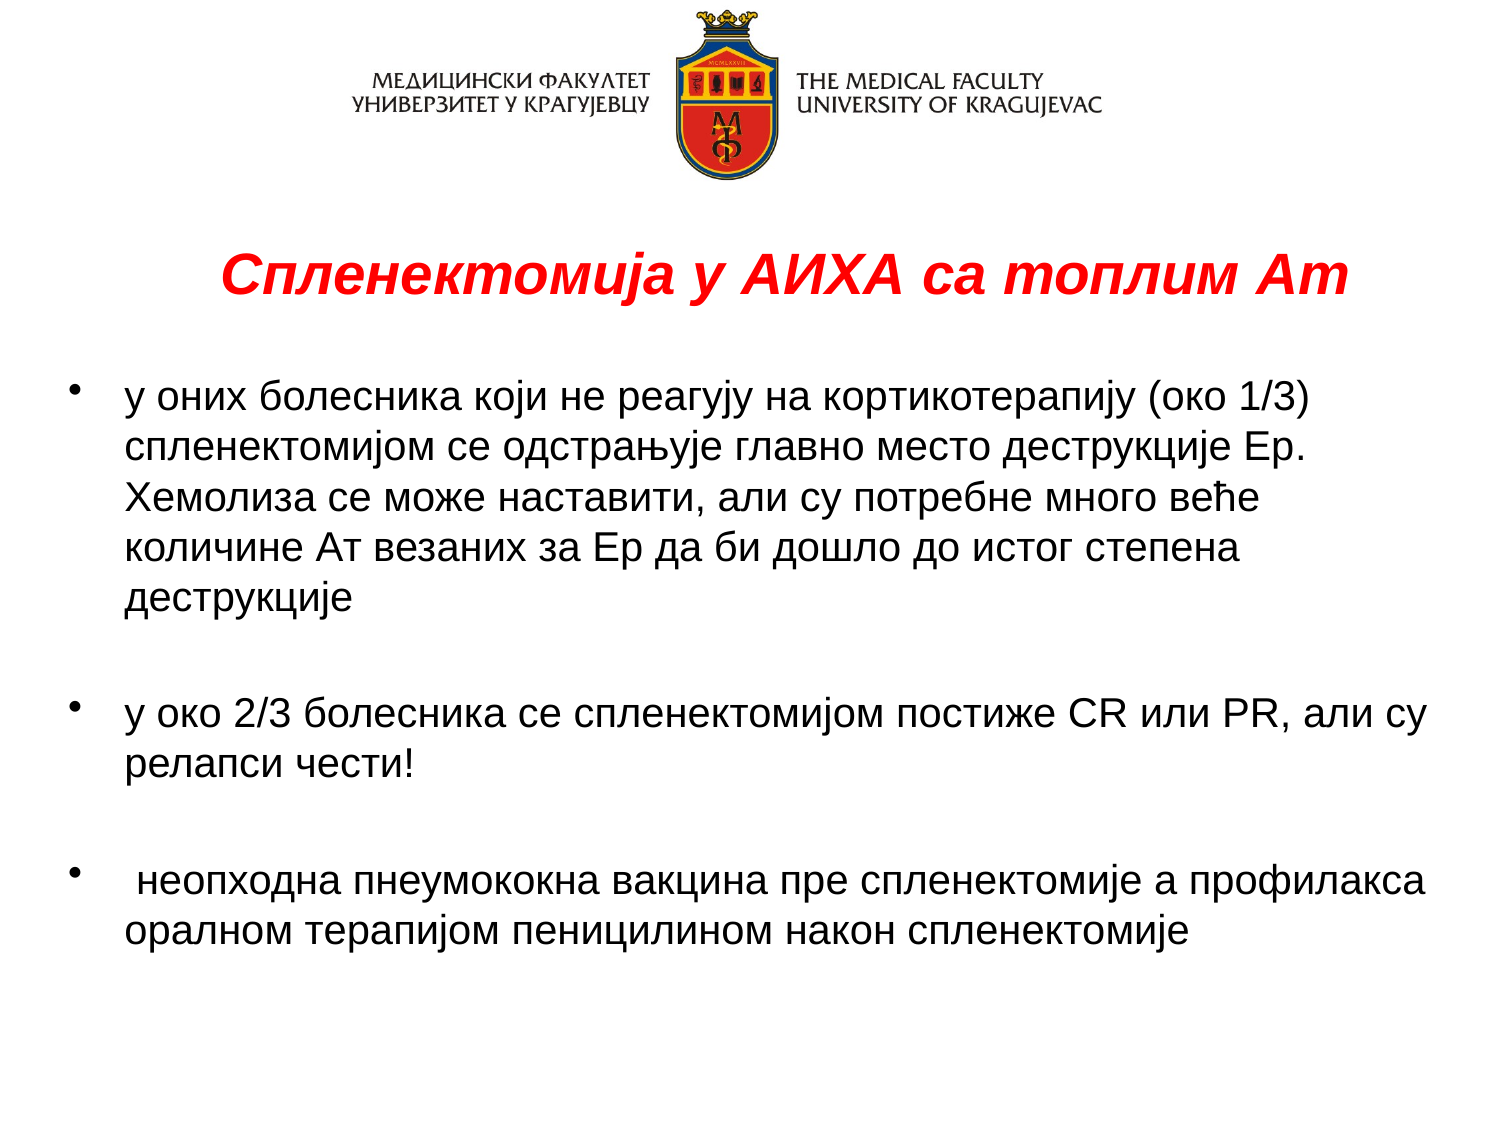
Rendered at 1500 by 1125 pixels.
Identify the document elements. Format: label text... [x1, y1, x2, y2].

list у оних болесника који не реагују на кортикотерапију (око 1/3) спленектомијом се одстрањује главно место деструкције Ер. Хемолиза се може наставити, али су потребне много веће количине Ат везаних за Ер да би дошло до истог степена деструкције у око 2/3 болесника се спленектомијом постиже CR или PR, али су релапси чести! неопходна пнеумококна вакцина пре спленектомије а профилакса оралном терапијом пеницилином након спленектомије [52, 361, 1466, 1125]
picture [328, 0, 1125, 191]
title Спленектомија у АИХА са топлим Ат [111, 196, 1459, 347]
